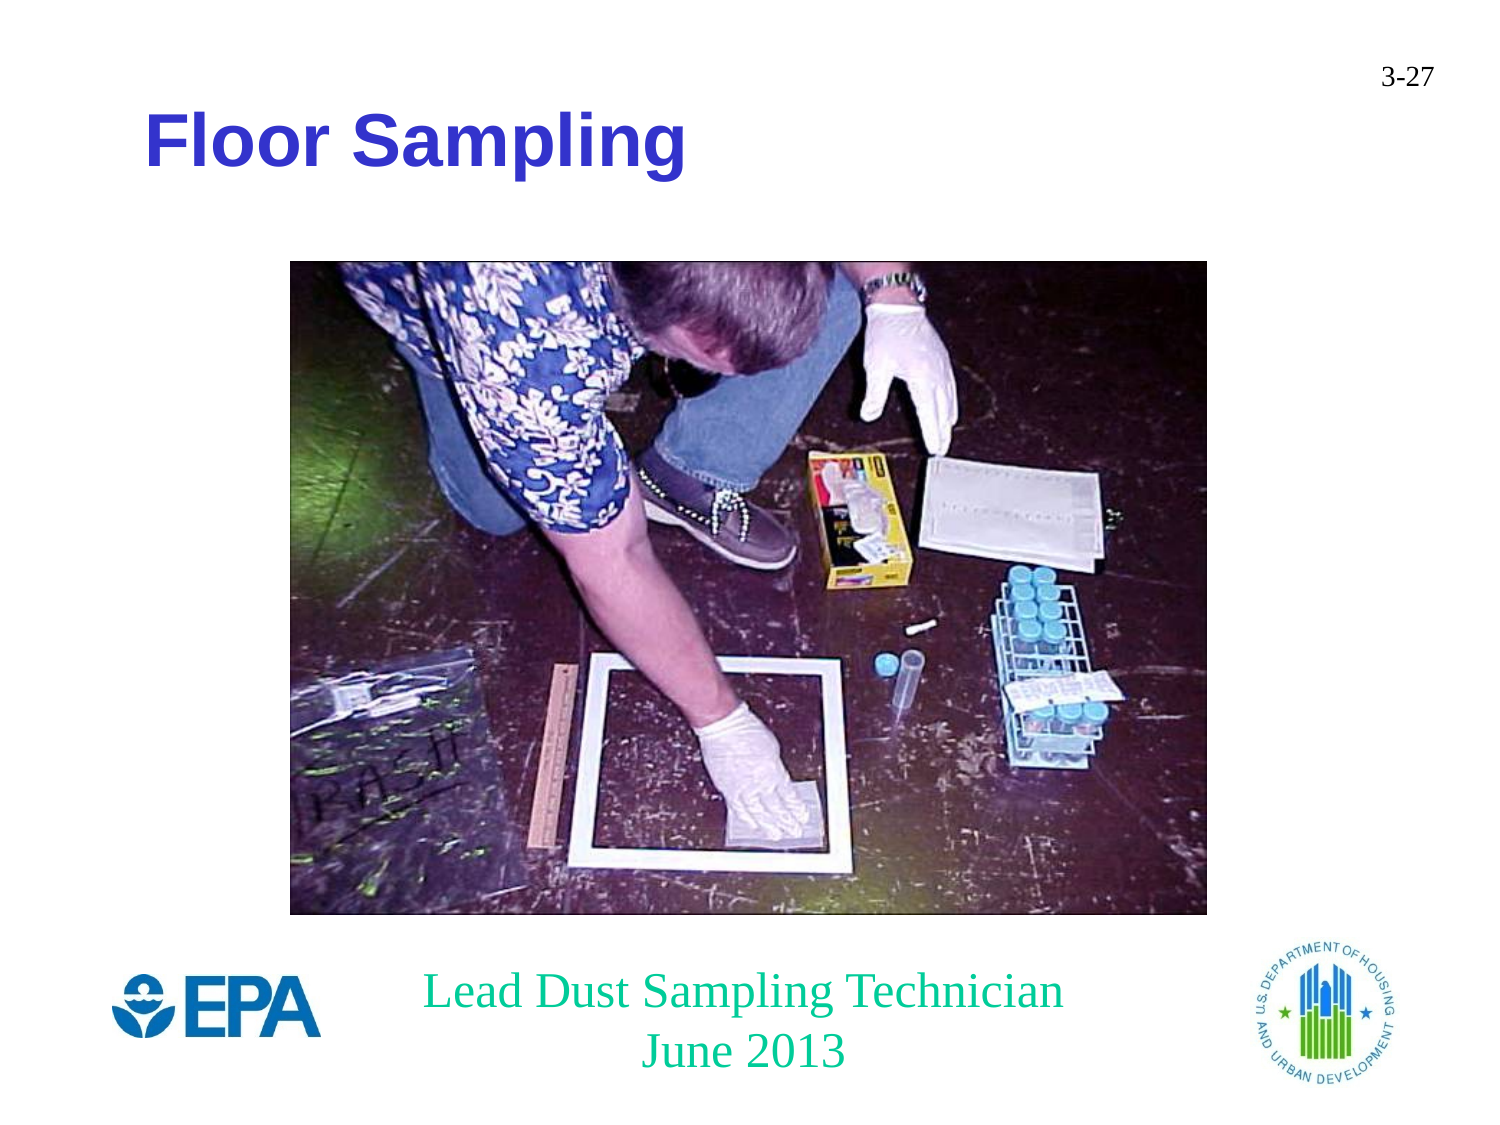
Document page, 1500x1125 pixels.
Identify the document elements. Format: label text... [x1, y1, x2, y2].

picture [112, 974, 321, 1038]
text_box Floor Sampling [129, 72, 1279, 201]
picture [289, 261, 1208, 916]
picture [1250, 937, 1400, 1088]
